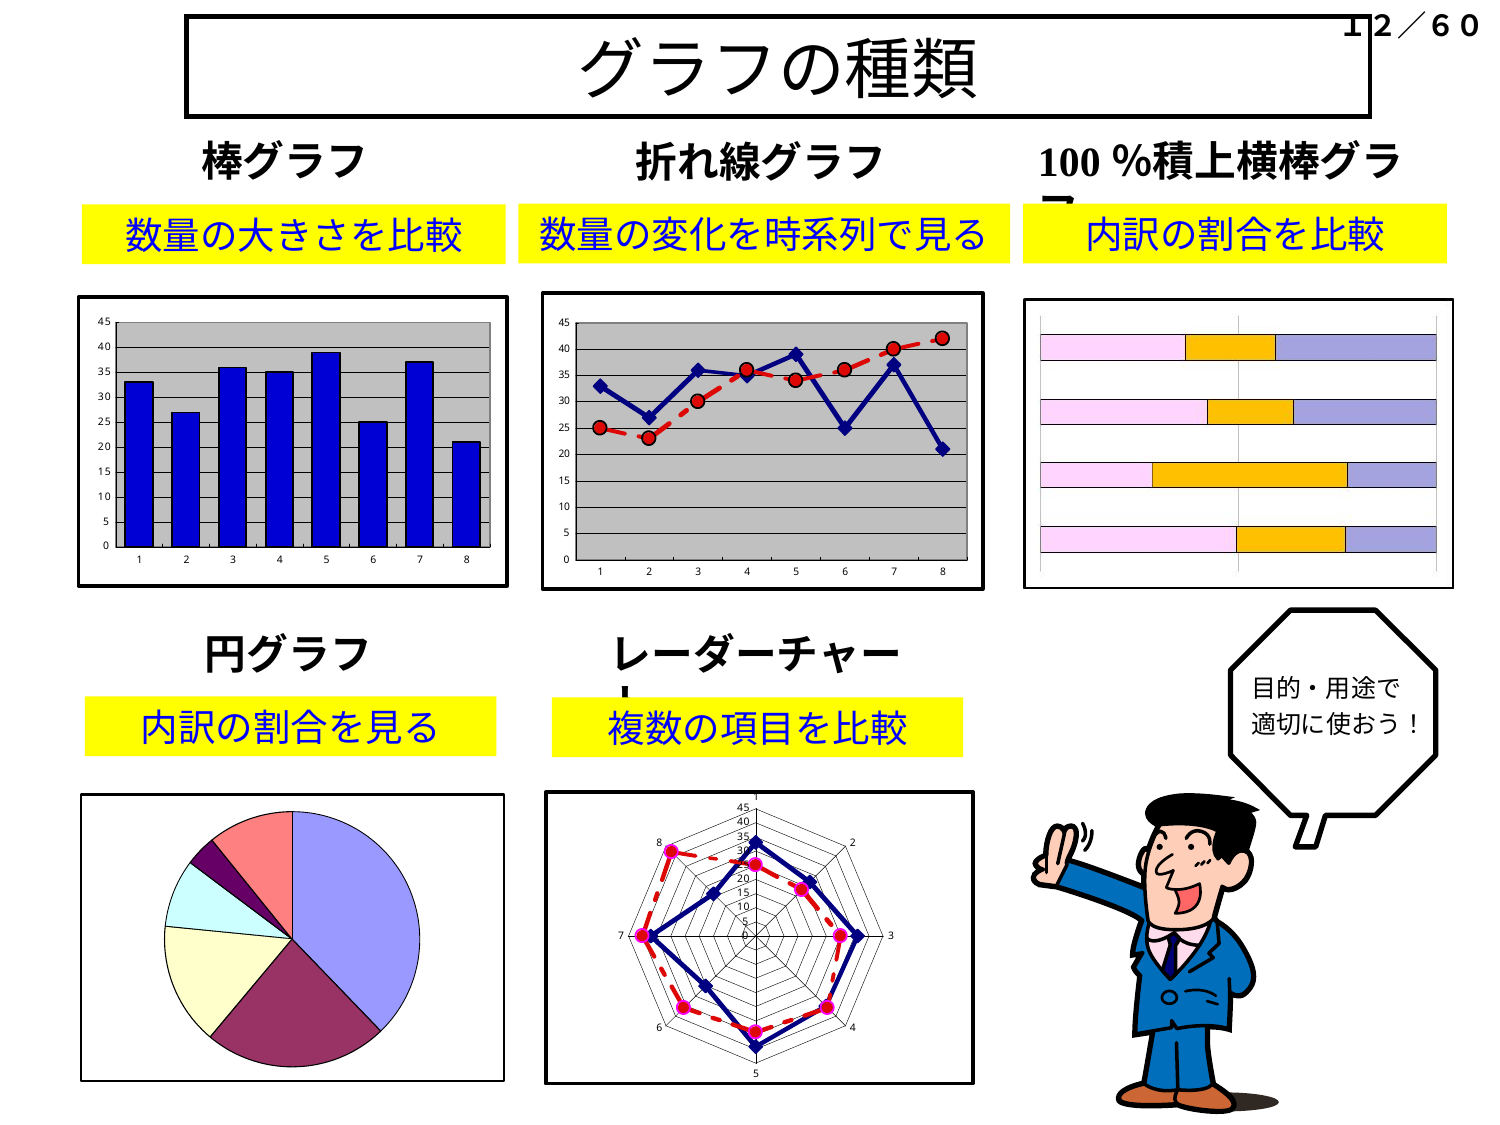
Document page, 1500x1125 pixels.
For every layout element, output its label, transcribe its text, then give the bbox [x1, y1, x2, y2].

text_box レーダーチャート [595, 620, 933, 697]
text_box 数量の大きさを比較 [81, 204, 506, 265]
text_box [539, 785, 980, 1090]
text_box グラフの種類 [186, 16, 1371, 117]
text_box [78, 791, 507, 1084]
text_box 数量の変化を時系列で見る [518, 203, 1011, 264]
text_box １２／６０ [1324, 0, 1500, 85]
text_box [536, 286, 990, 596]
text_box 100％積上横棒グラフ [1023, 127, 1447, 203]
picture [1022, 298, 1454, 589]
text_box 複数の項目を比較 [551, 697, 964, 758]
text_box 棒グラフ [186, 127, 437, 193]
text_box 内訳の割合を比較 [1023, 203, 1447, 264]
text_box 折れ線グラフ [620, 128, 909, 194]
text_box 円グラフ [163, 620, 414, 685]
text_box 目的・用途で 適切に使おう！ [1444, 666, 1452, 747]
text_box 内訳の割合を見る [84, 696, 497, 757]
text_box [72, 291, 514, 592]
picture [1022, 606, 1440, 1120]
